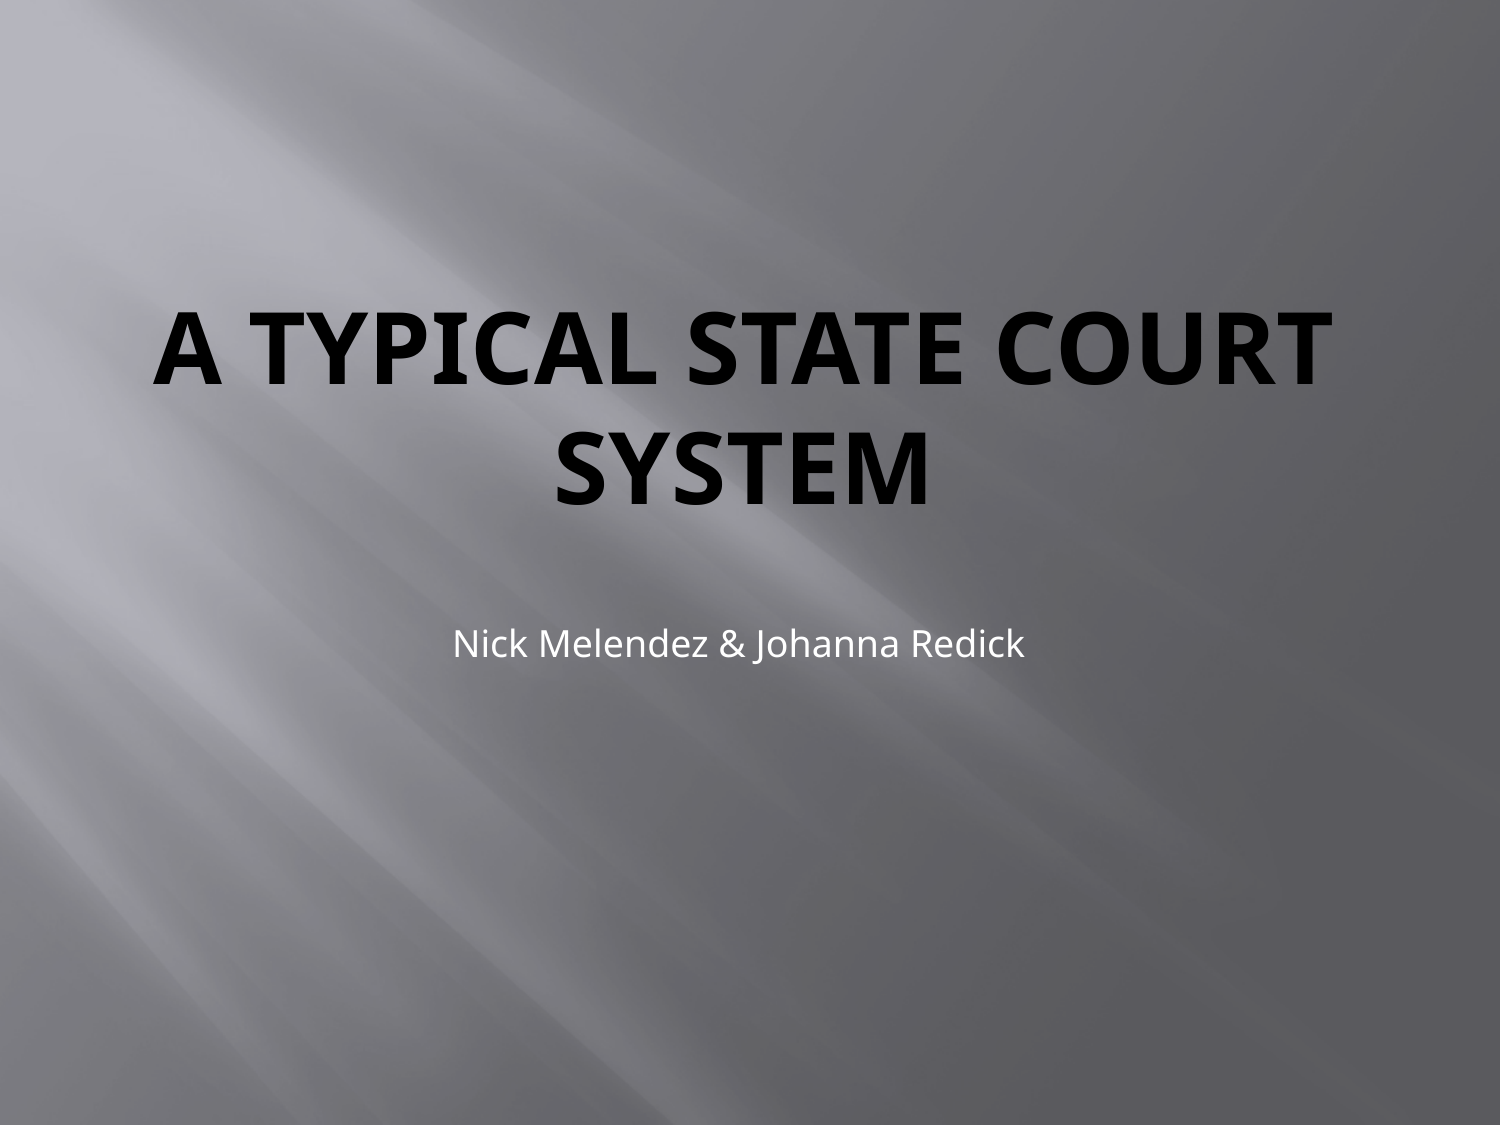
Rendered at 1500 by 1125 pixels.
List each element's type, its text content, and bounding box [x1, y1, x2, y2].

text_box Nick Melendez & Johanna Redick [437, 612, 1250, 673]
title A Typical State Court System [69, 224, 1420, 525]
